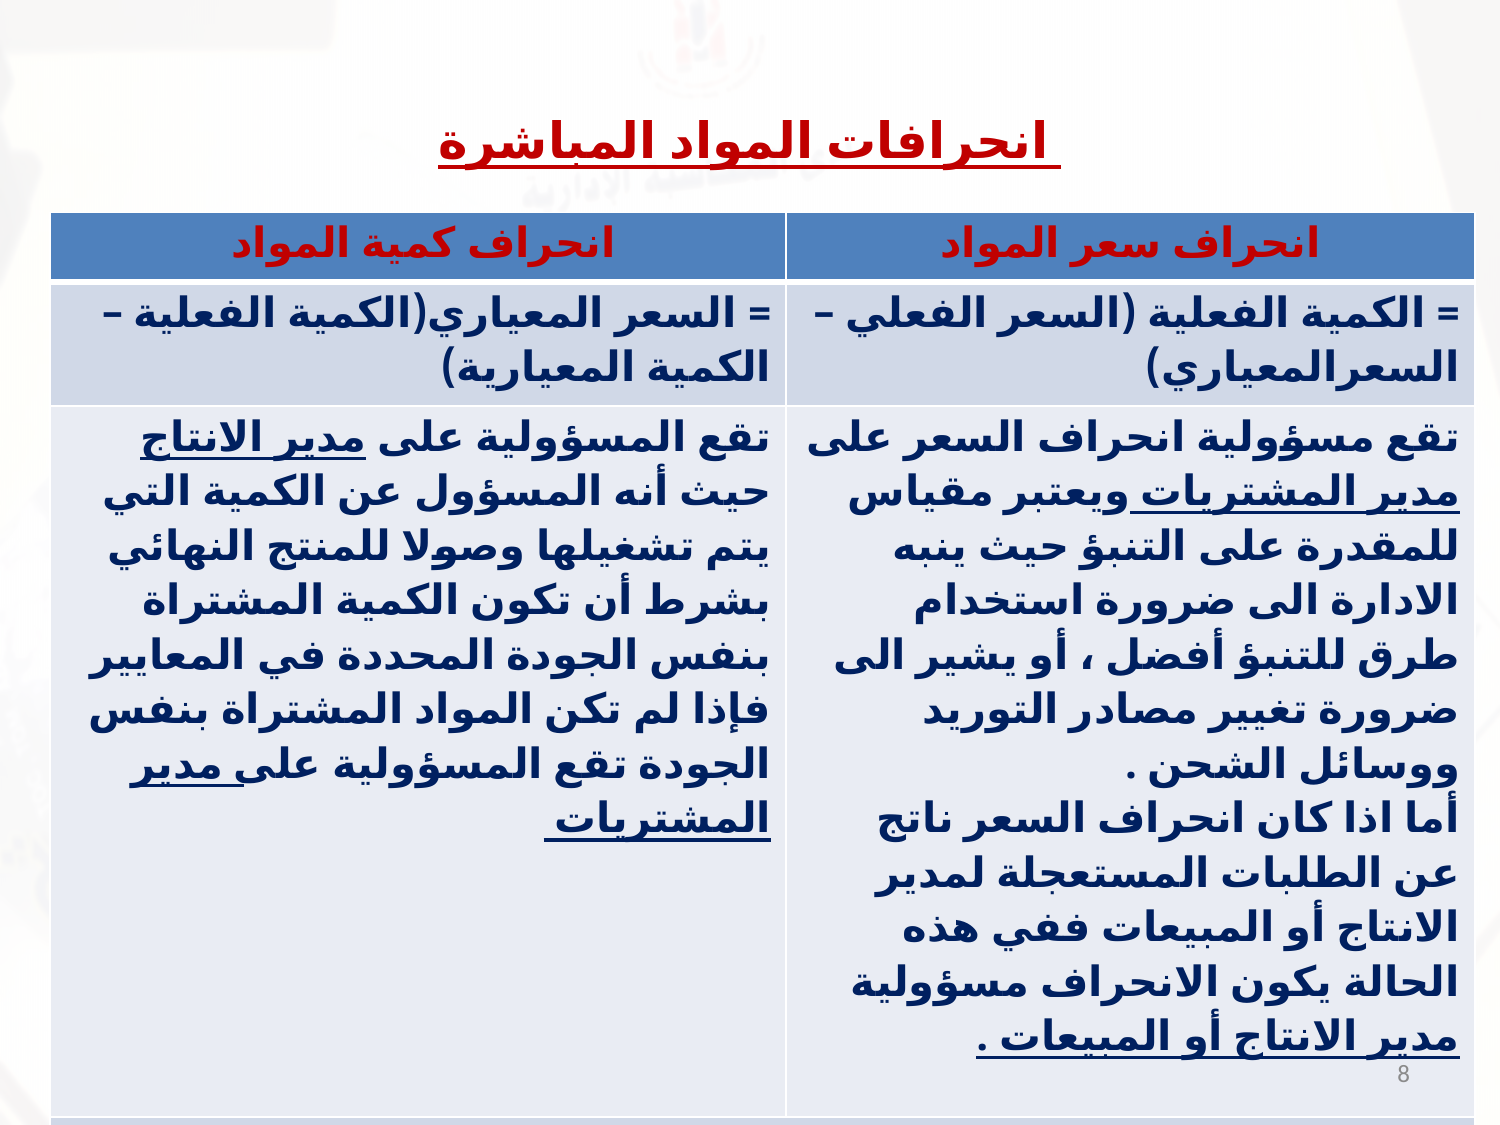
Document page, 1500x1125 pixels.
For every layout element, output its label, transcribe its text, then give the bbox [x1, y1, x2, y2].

table_cell تقع المسؤولية على مدير الانتاج حيث أنه المسؤول عن الكمية التي يتم تشغيلها وصولا للمنتج النهائي بشرط أن تكون الكمية المشتراة بنفس الجودة المحددة في المعايير فإذا لم تكن المواد المشتراة بنفس الجودة تقع المسؤولية على مدير المشتريات [51, 407, 785, 1116]
slide_number 8 [1074, 1042, 1425, 1103]
title انحرافات المواد المباشرة [75, 45, 1425, 212]
table_cell = الكمية الفعلية (السعر الفعلي – السعرالمعياري) [787, 285, 1474, 405]
table_cell تقع مسؤولية انحراف السعر على مدير المشتريات ويعتبر مقياس للمقدرة على التنبؤ حيث ينبه الادارة الى ضرورة استخدام طرق للتنبؤ أفضل ، أو يشير الى ضرورة تغيير مصادر التوريد ووسائل الشحن . أما اذا كان انحراف السعر ناتج عن الطلبات المستعجلة لمدير الانتاج أو المبيعات ففي هذه الحالة يكون الانحراف مسؤولية مدير الانتاج أو المبيعات . [787, 407, 1474, 1116]
table_cell = السعر المعياري(الكمية الفعلية – الكمية المعيارية) [51, 285, 785, 405]
table_header انحراف كمية المواد [51, 213, 785, 279]
table_cell في حالة اختلاف الكمية المشتراة عن الكمية المستخدمة فإن انحراف السعر يحسب على أساس الكمية المشتراة أما في حالة انحراف الكمية فيحسب على أساس الجزء المستخدم من المواد فقط . [51, 1118, 1474, 1125]
table_header انحراف سعر المواد [787, 213, 1474, 279]
